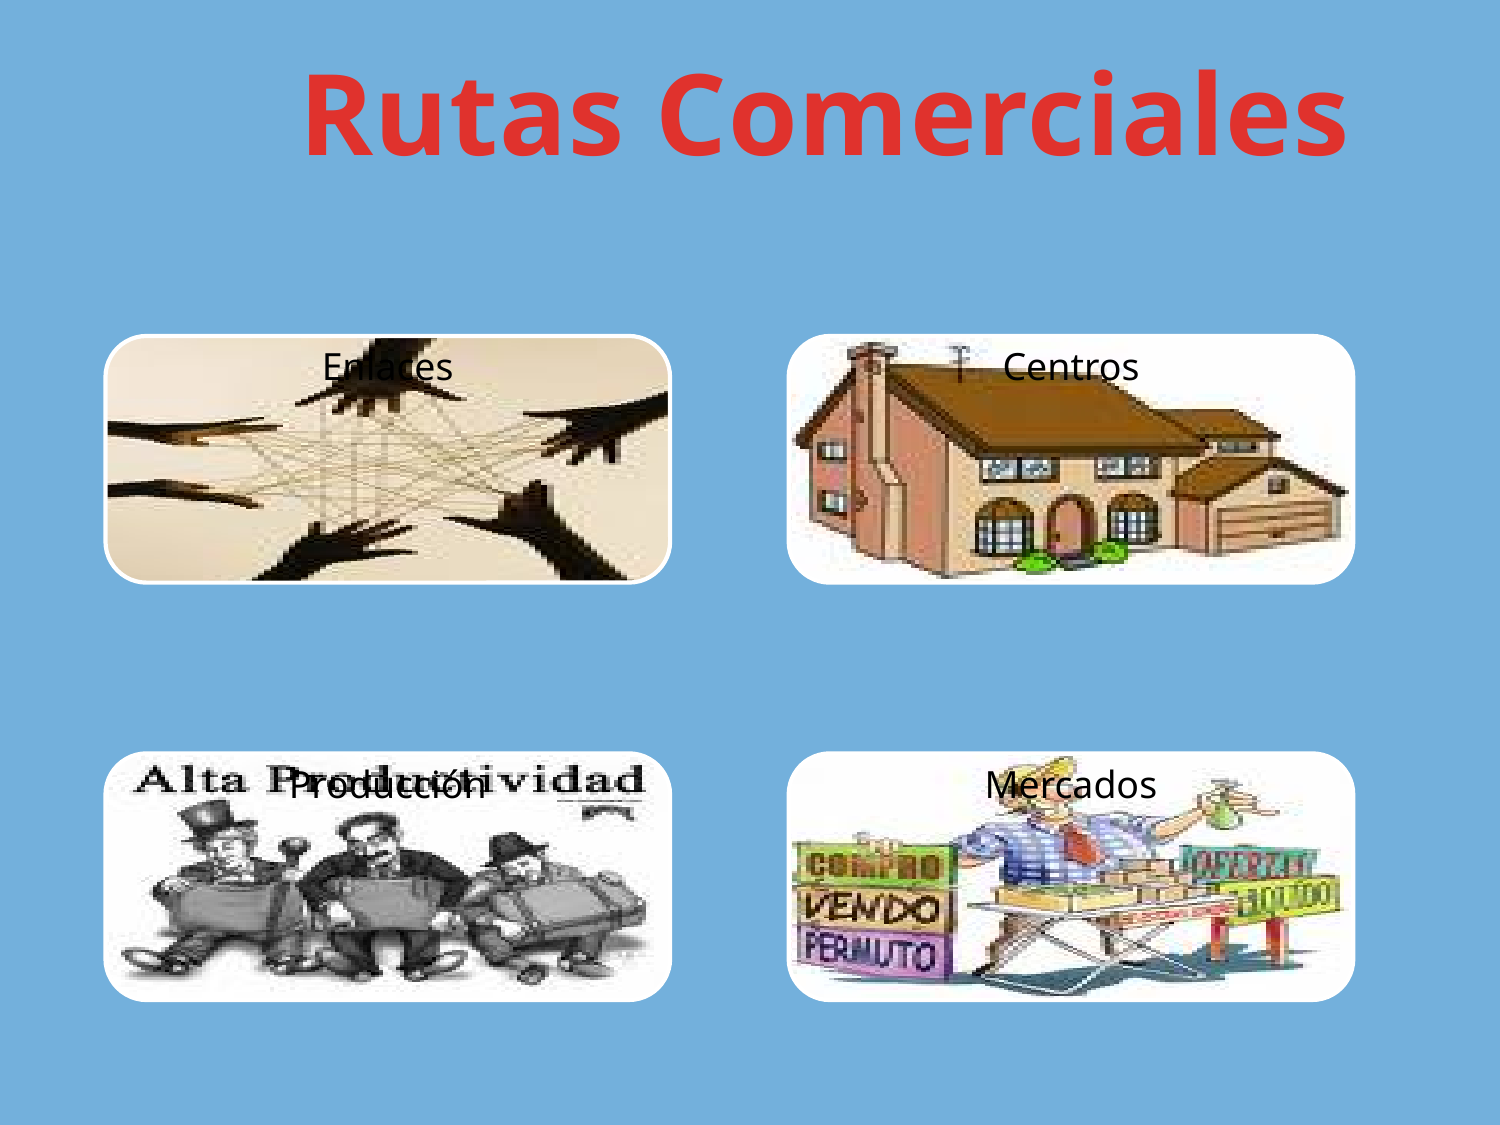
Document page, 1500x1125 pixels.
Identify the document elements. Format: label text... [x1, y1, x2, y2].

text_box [105, 269, 1348, 1067]
text_box Rutas Comerciales [284, 35, 1366, 186]
